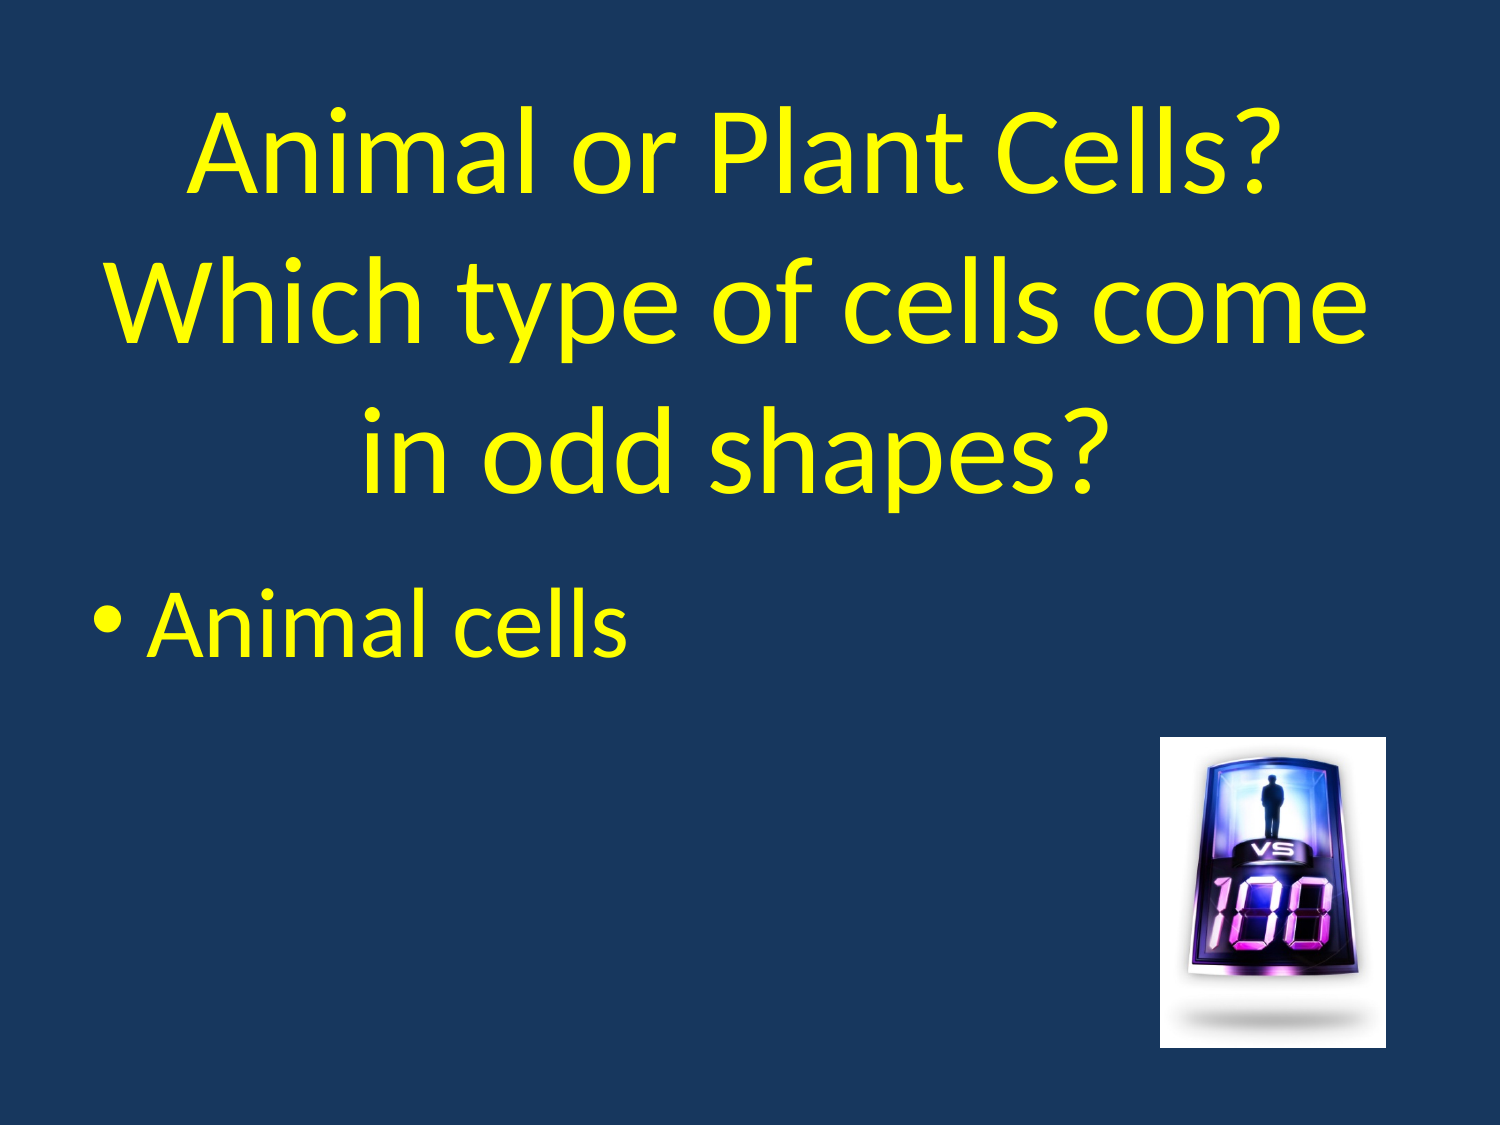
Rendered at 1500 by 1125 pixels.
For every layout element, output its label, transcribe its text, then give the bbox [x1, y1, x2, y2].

title Animal or Plant Cells? Which type of cells come in odd shapes? [62, 200, 1413, 388]
picture [1160, 737, 1386, 1049]
list Animal cells [75, 549, 1425, 725]
